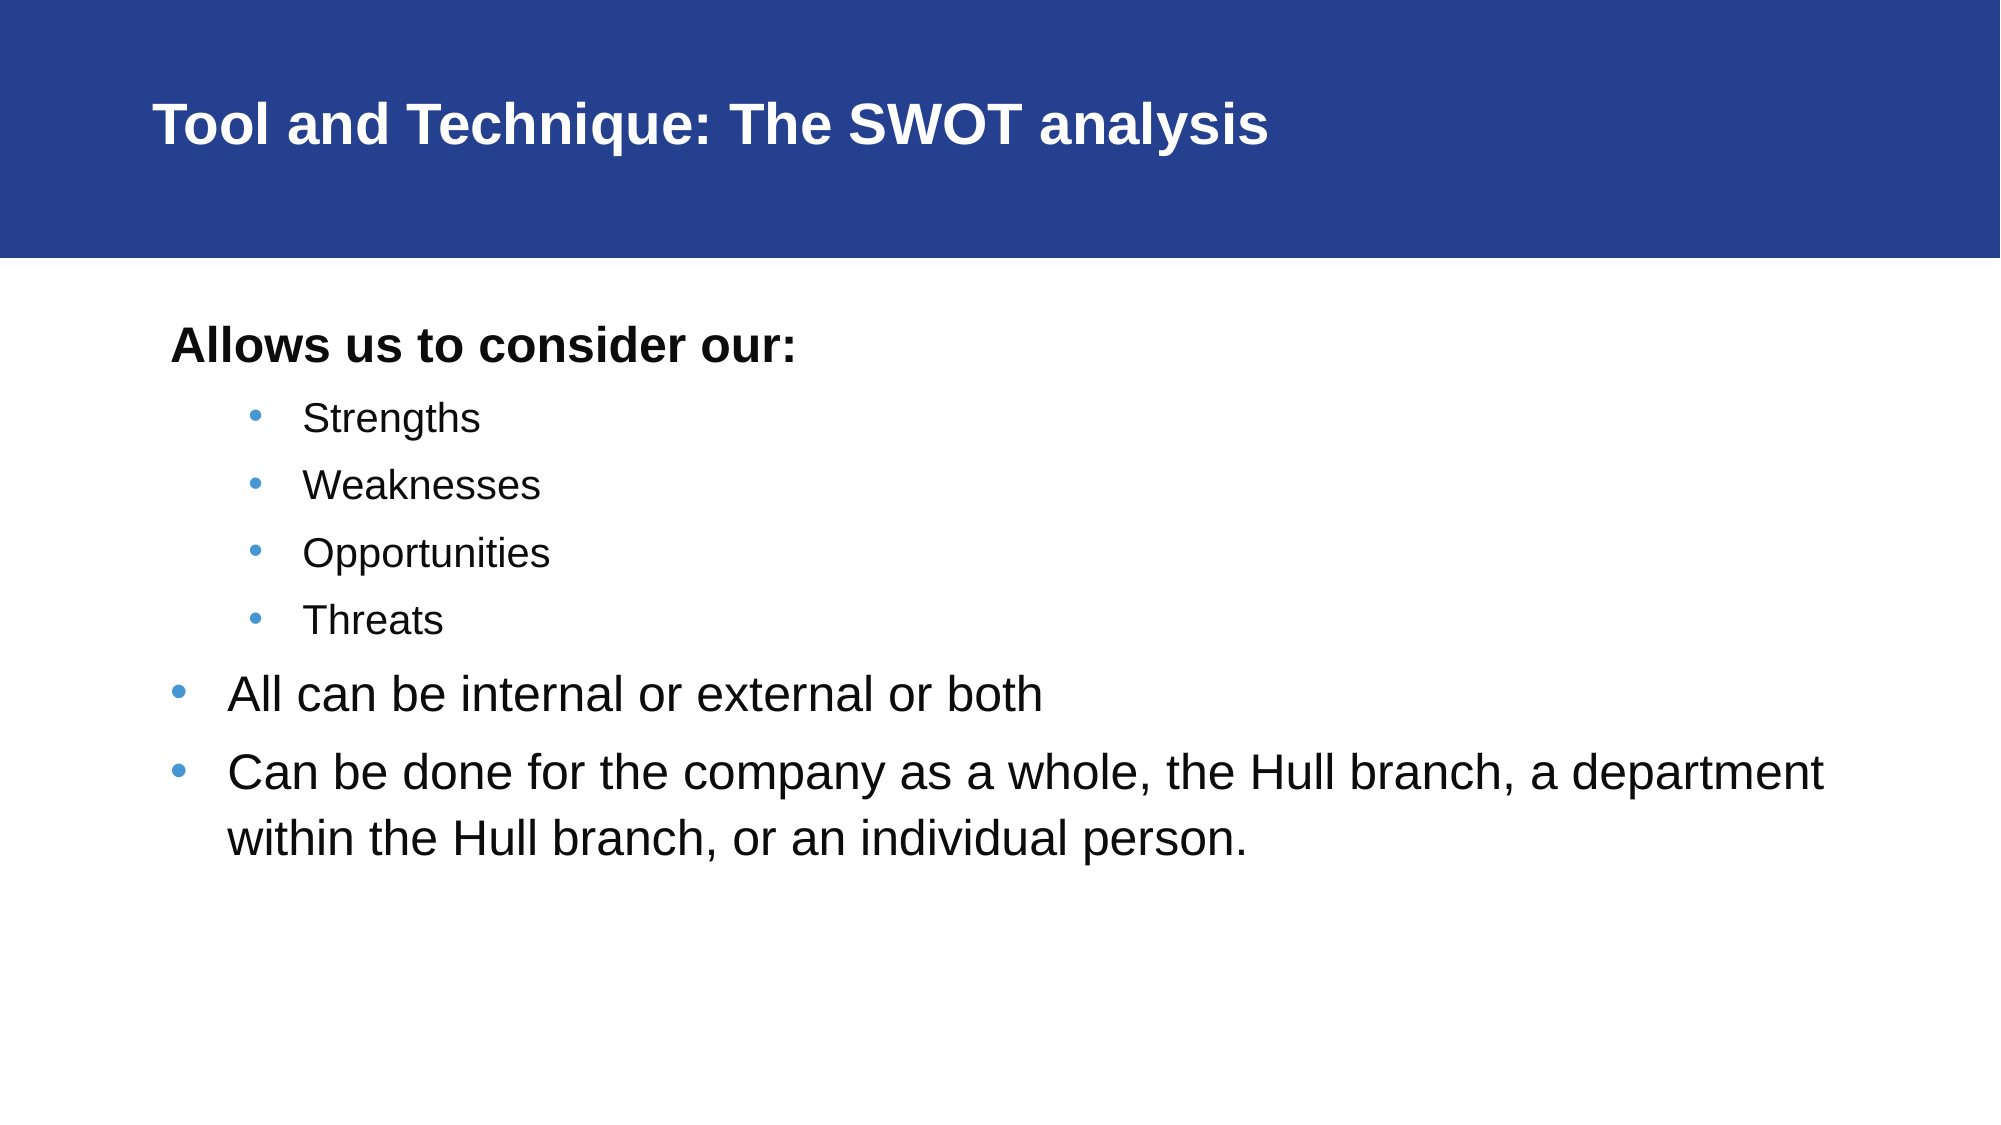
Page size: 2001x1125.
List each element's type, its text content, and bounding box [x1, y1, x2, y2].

list Allows us to consider our: Strengths Weaknesses Opportunities Threats All can be internal or external or both Can be done for the company as a whole, the Hull branch, a department within the Hull branch, or an individual person. [137, 299, 1863, 1025]
title Tool and Technique: The SWOT analysis [137, 20, 1863, 238]
